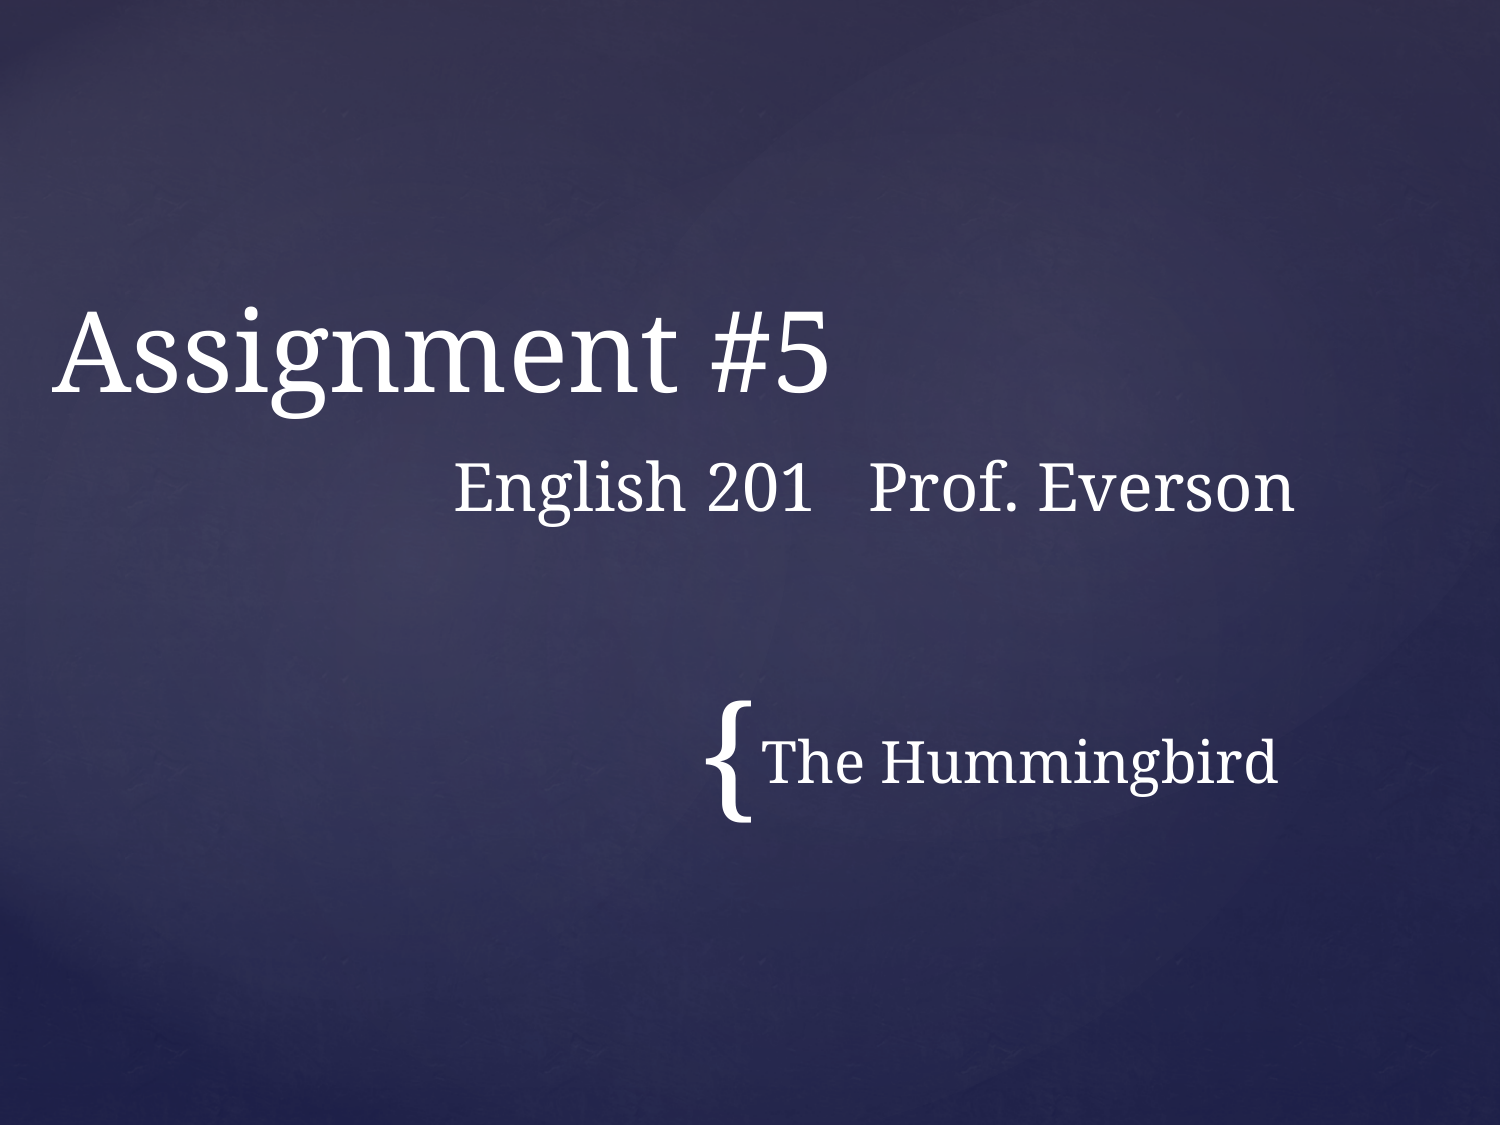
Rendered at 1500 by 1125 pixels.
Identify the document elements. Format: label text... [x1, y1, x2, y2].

list The Hummingbird [746, 700, 1359, 820]
title Assignment #5 [37, 37, 1028, 423]
text_box English 201 Prof. Everson [438, 437, 1312, 533]
